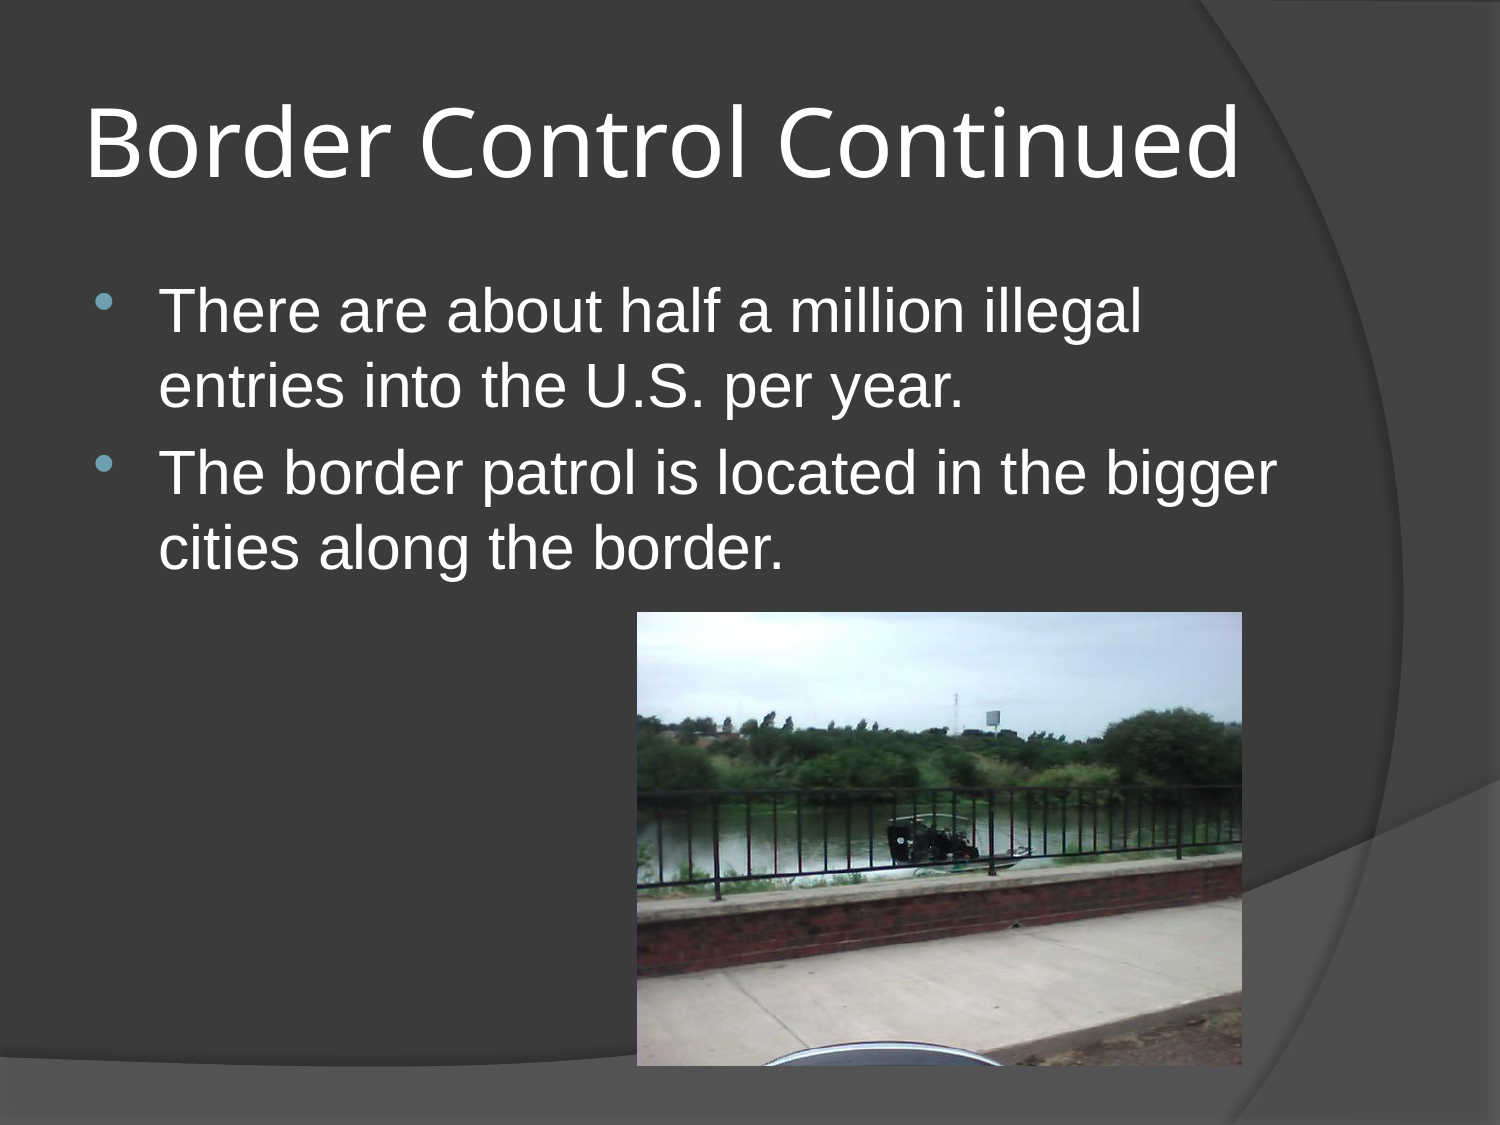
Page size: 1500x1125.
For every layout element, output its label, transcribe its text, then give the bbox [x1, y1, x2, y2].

list There are about half a million illegal entries into the U.S. per year. The border patrol is located in the bigger cities along the border. [75, 262, 1300, 1005]
title Border Control Continued [75, 45, 1300, 233]
picture [637, 612, 1242, 1066]
